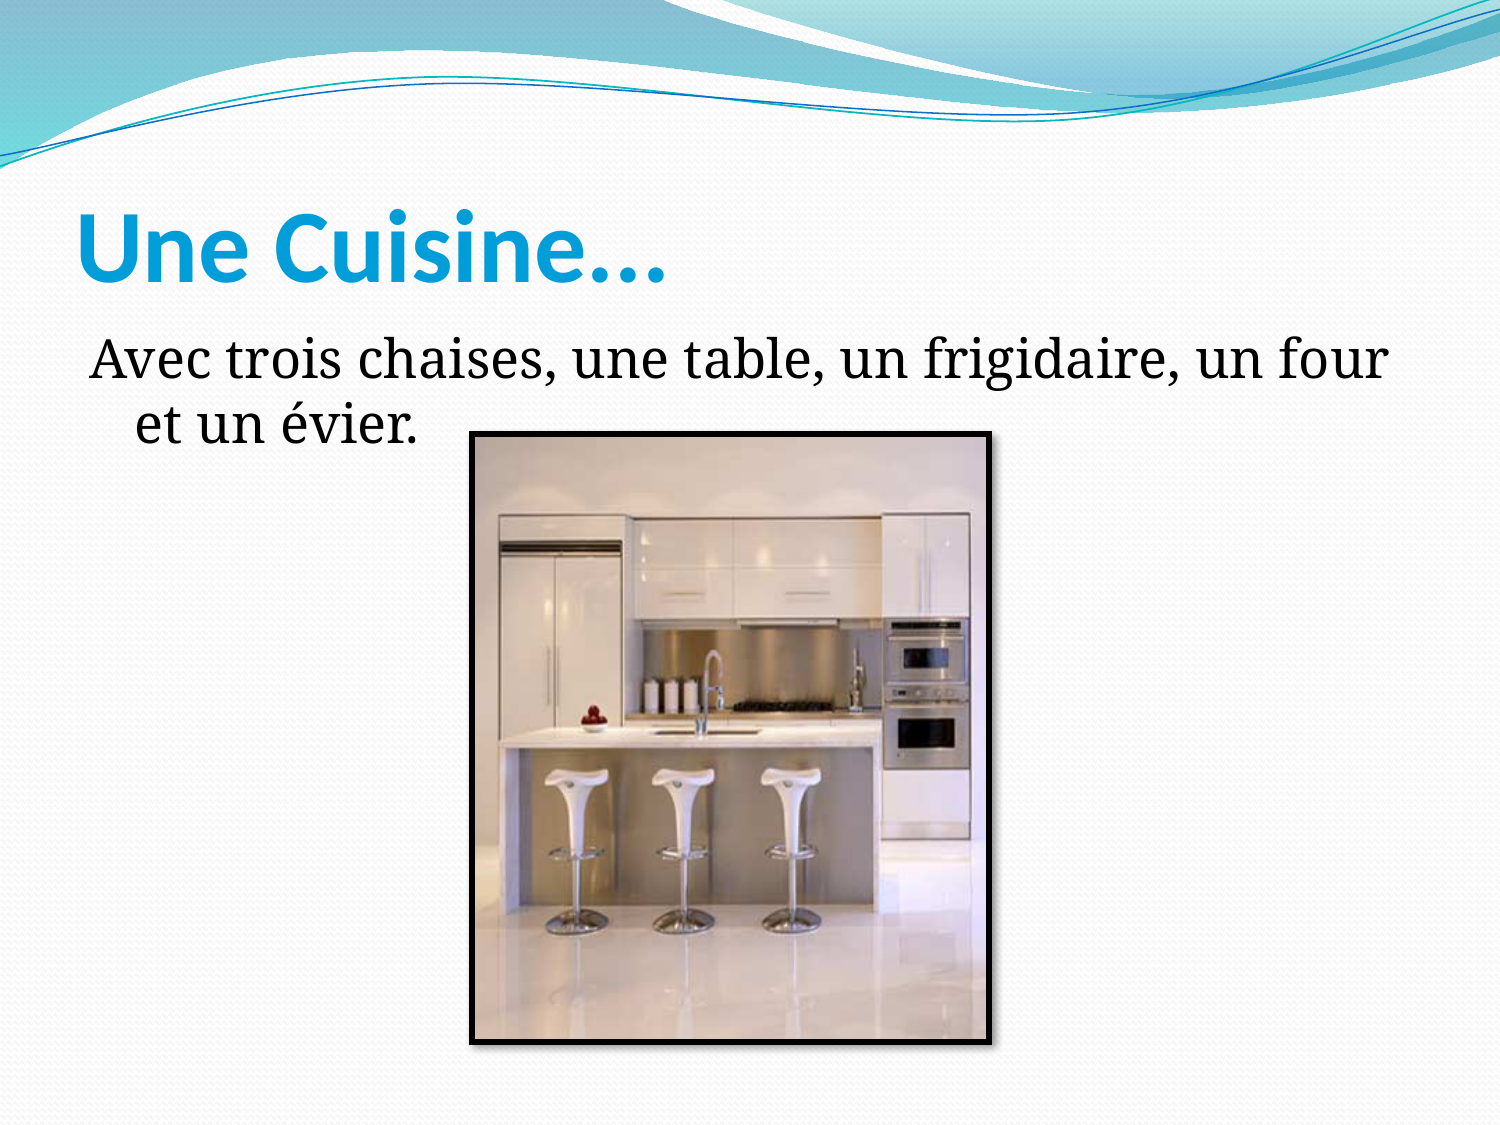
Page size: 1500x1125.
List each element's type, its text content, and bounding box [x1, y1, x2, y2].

picture [474, 437, 987, 1040]
list Avec trois chaises, une table, un frigidaire, un four et un évier. [75, 317, 1425, 1038]
title Une Cuisine... [75, 115, 1425, 303]
